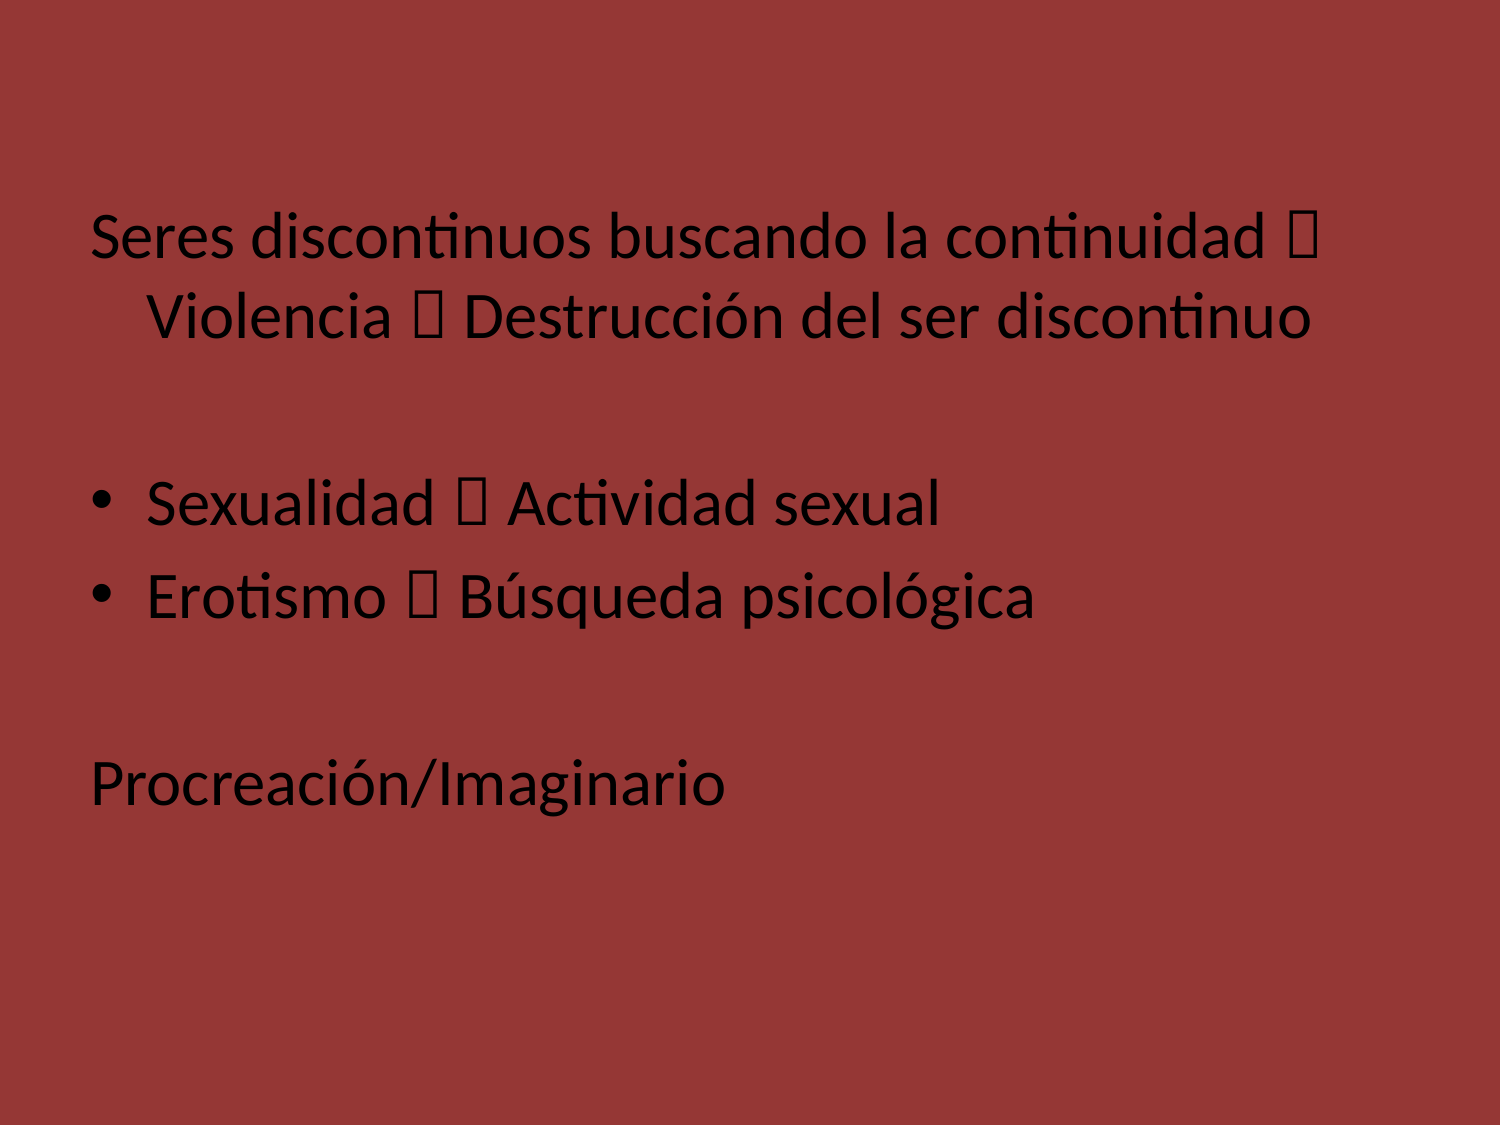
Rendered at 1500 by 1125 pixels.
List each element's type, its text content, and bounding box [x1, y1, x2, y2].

list Seres discontinuos buscando la continuidad  Violencia  Destrucción del ser discontinuo Sexualidad  Actividad sexual Erotismo  Búsqueda psicológica Procreación/Imaginario [75, 184, 1425, 1005]
